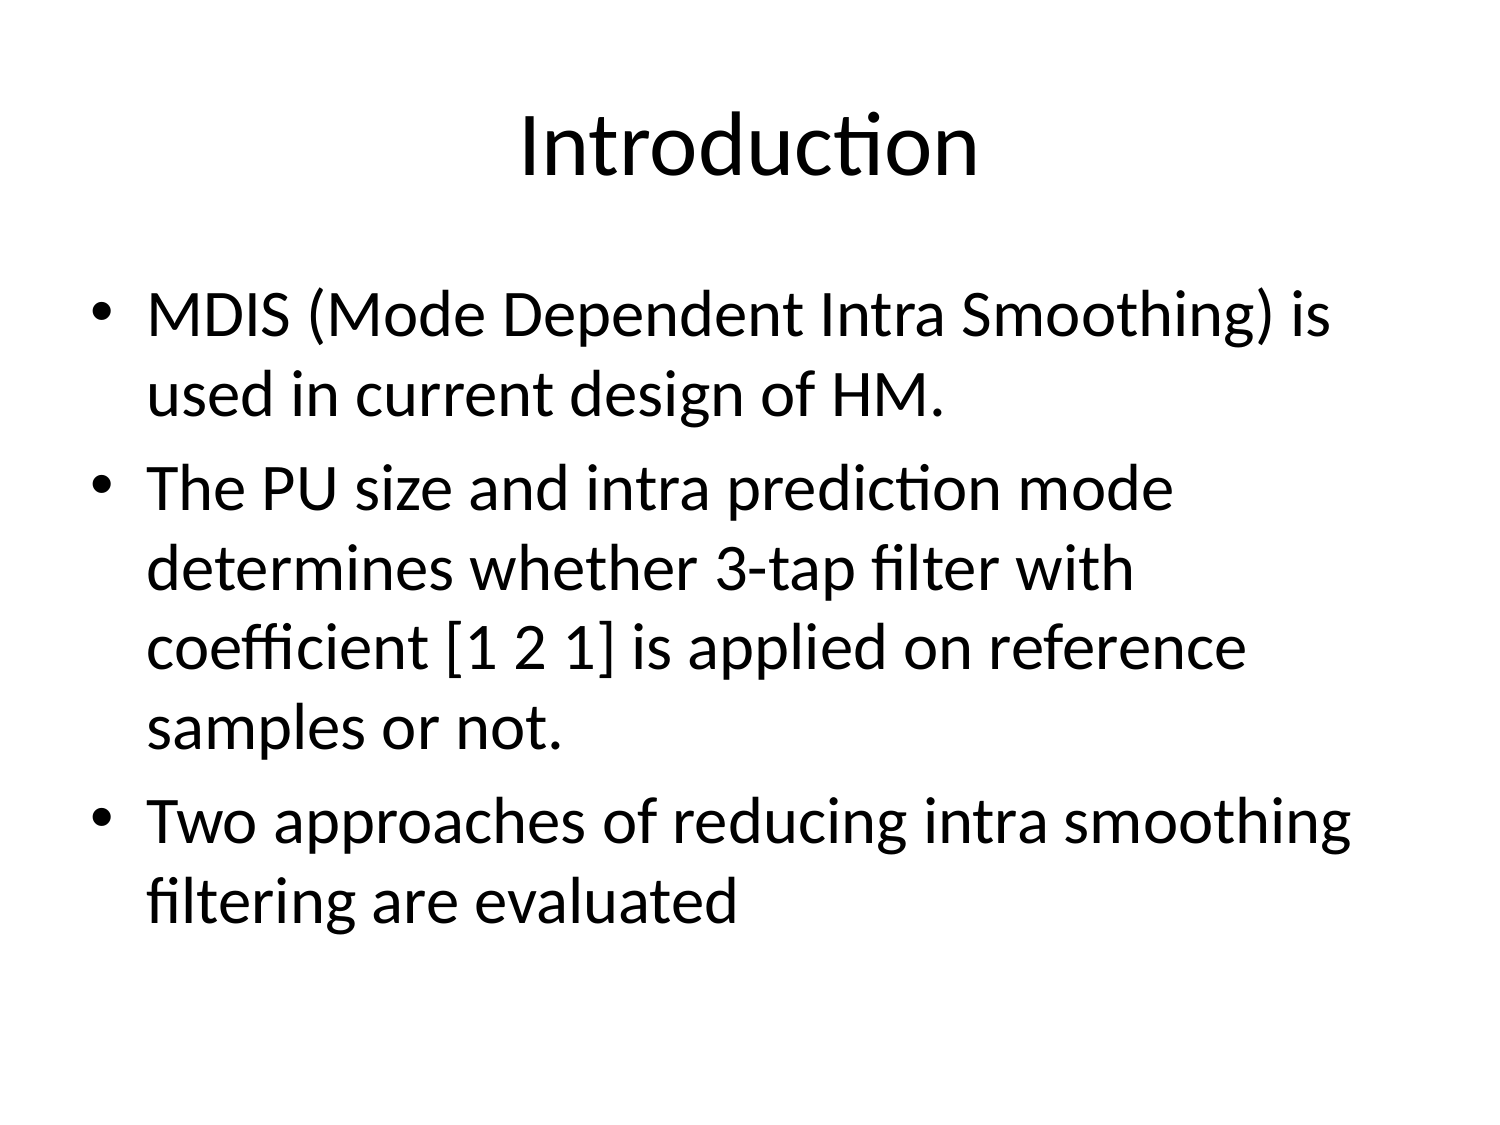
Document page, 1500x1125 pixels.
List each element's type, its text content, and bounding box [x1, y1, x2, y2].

list MDIS (Mode Dependent Intra Smoothing) is used in current design of HM. The PU size and intra prediction mode determines whether 3-tap filter with coefficient [1 2 1] is applied on reference samples or not. Two approaches of reducing intra smoothing filtering are evaluated [75, 262, 1425, 1005]
title Introduction [75, 45, 1425, 233]
